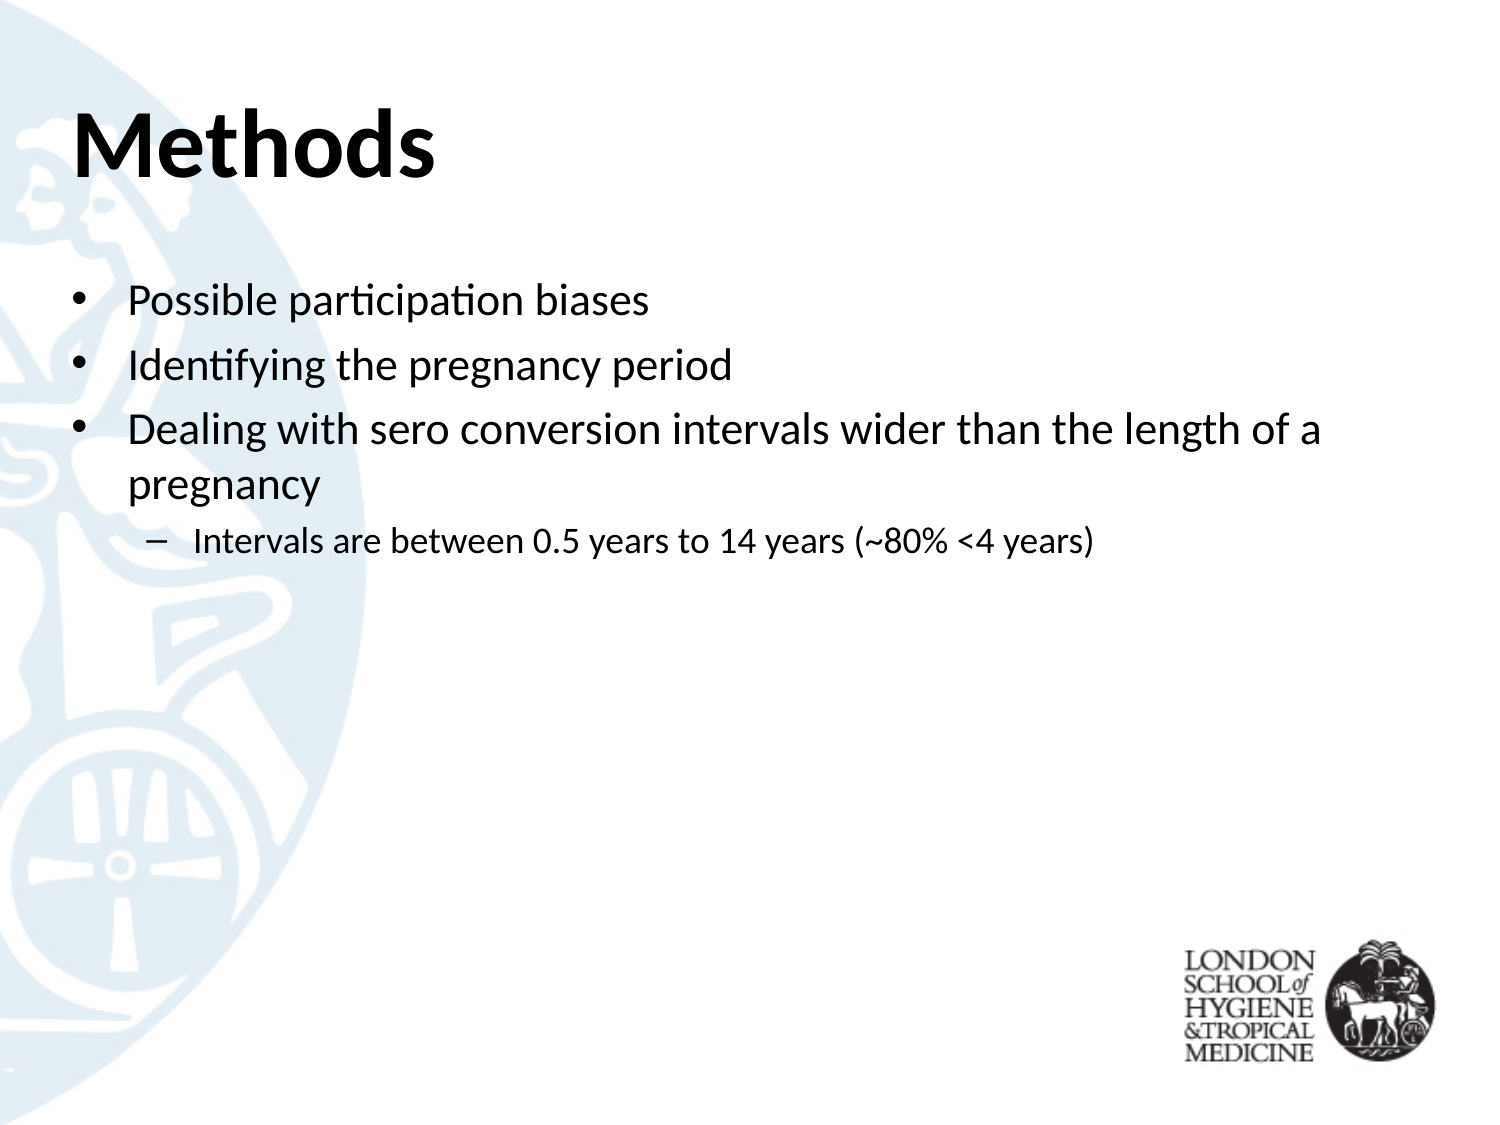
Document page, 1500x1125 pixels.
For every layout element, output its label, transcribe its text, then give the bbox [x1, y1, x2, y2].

list Possible participation biases Identifying the pregnancy period Dealing with sero conversion intervals wider than the length of a pregnancy Intervals are between 0.5 years to 14 years (~80% <4 years) [56, 262, 1426, 899]
picture [0, 0, 1500, 1125]
title Methods [56, 44, 1146, 233]
